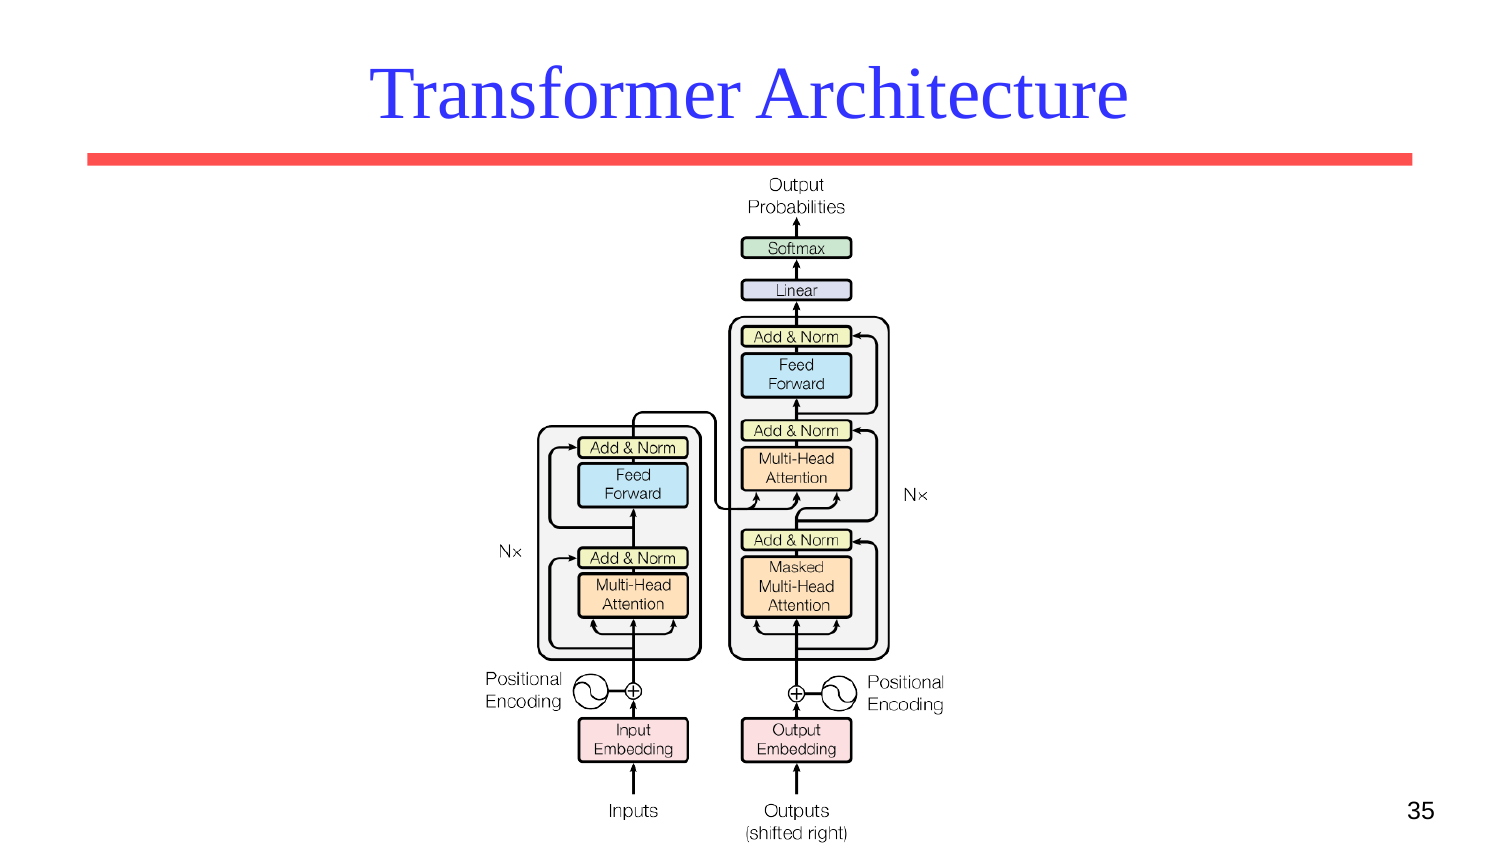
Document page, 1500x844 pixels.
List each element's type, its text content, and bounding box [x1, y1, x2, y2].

picture [471, 165, 986, 844]
title Transformer Architecture [112, 27, 1388, 151]
slide_number 35 [1137, 787, 1451, 844]
